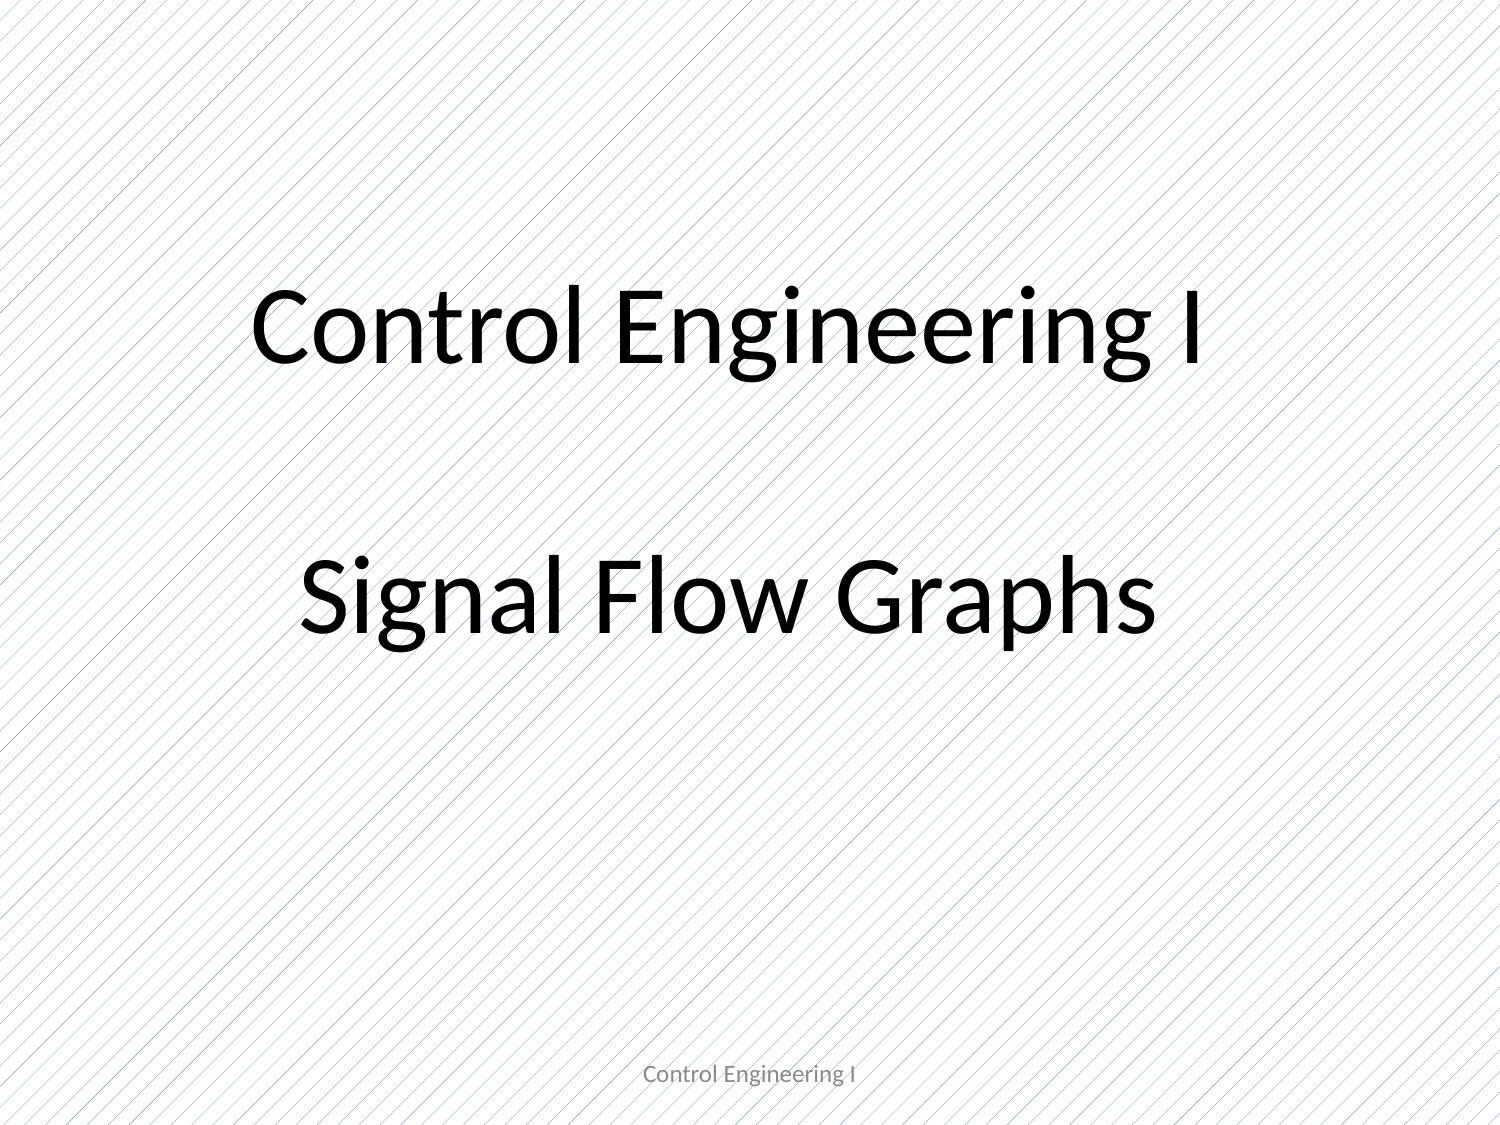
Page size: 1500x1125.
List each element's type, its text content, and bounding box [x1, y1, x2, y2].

text_box Control Engineering I Signal Flow Graphs [235, 243, 1223, 664]
footer Control Engineering I [512, 1042, 988, 1103]
